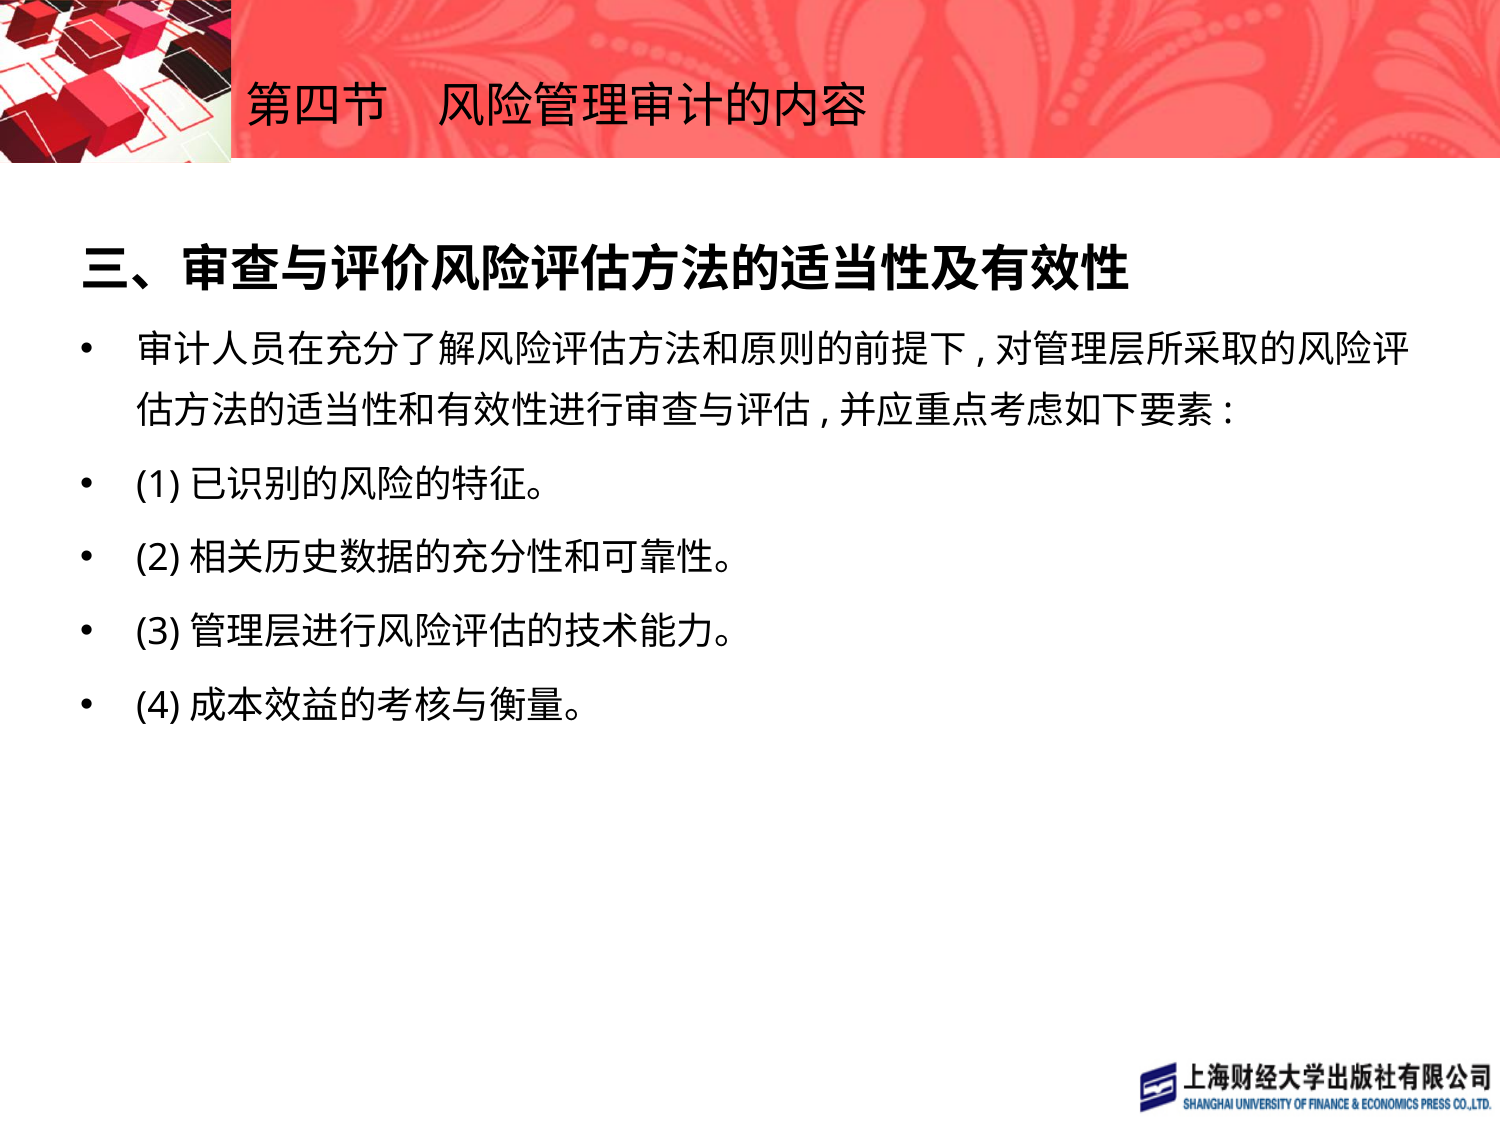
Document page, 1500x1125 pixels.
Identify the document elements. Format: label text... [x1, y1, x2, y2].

list 三、审查与评价风险评估方法的适当性及有效性 审计人员在充分了解风险评估方法和原则的前提下,对管理层所采取的风险评估方法的适当性和有效性进行审查与评估,并应重点考虑如下要素: (1)已识别的风险的特征。 (2)相关历史数据的充分性和可靠性。 (3)管理层进行风险评估的技术能力。 (4)成本效益的考核与衡量。 [64, 208, 1425, 1047]
picture [1139, 1058, 1495, 1118]
title 第四节 风险管理审计的内容 [230, 45, 1461, 161]
